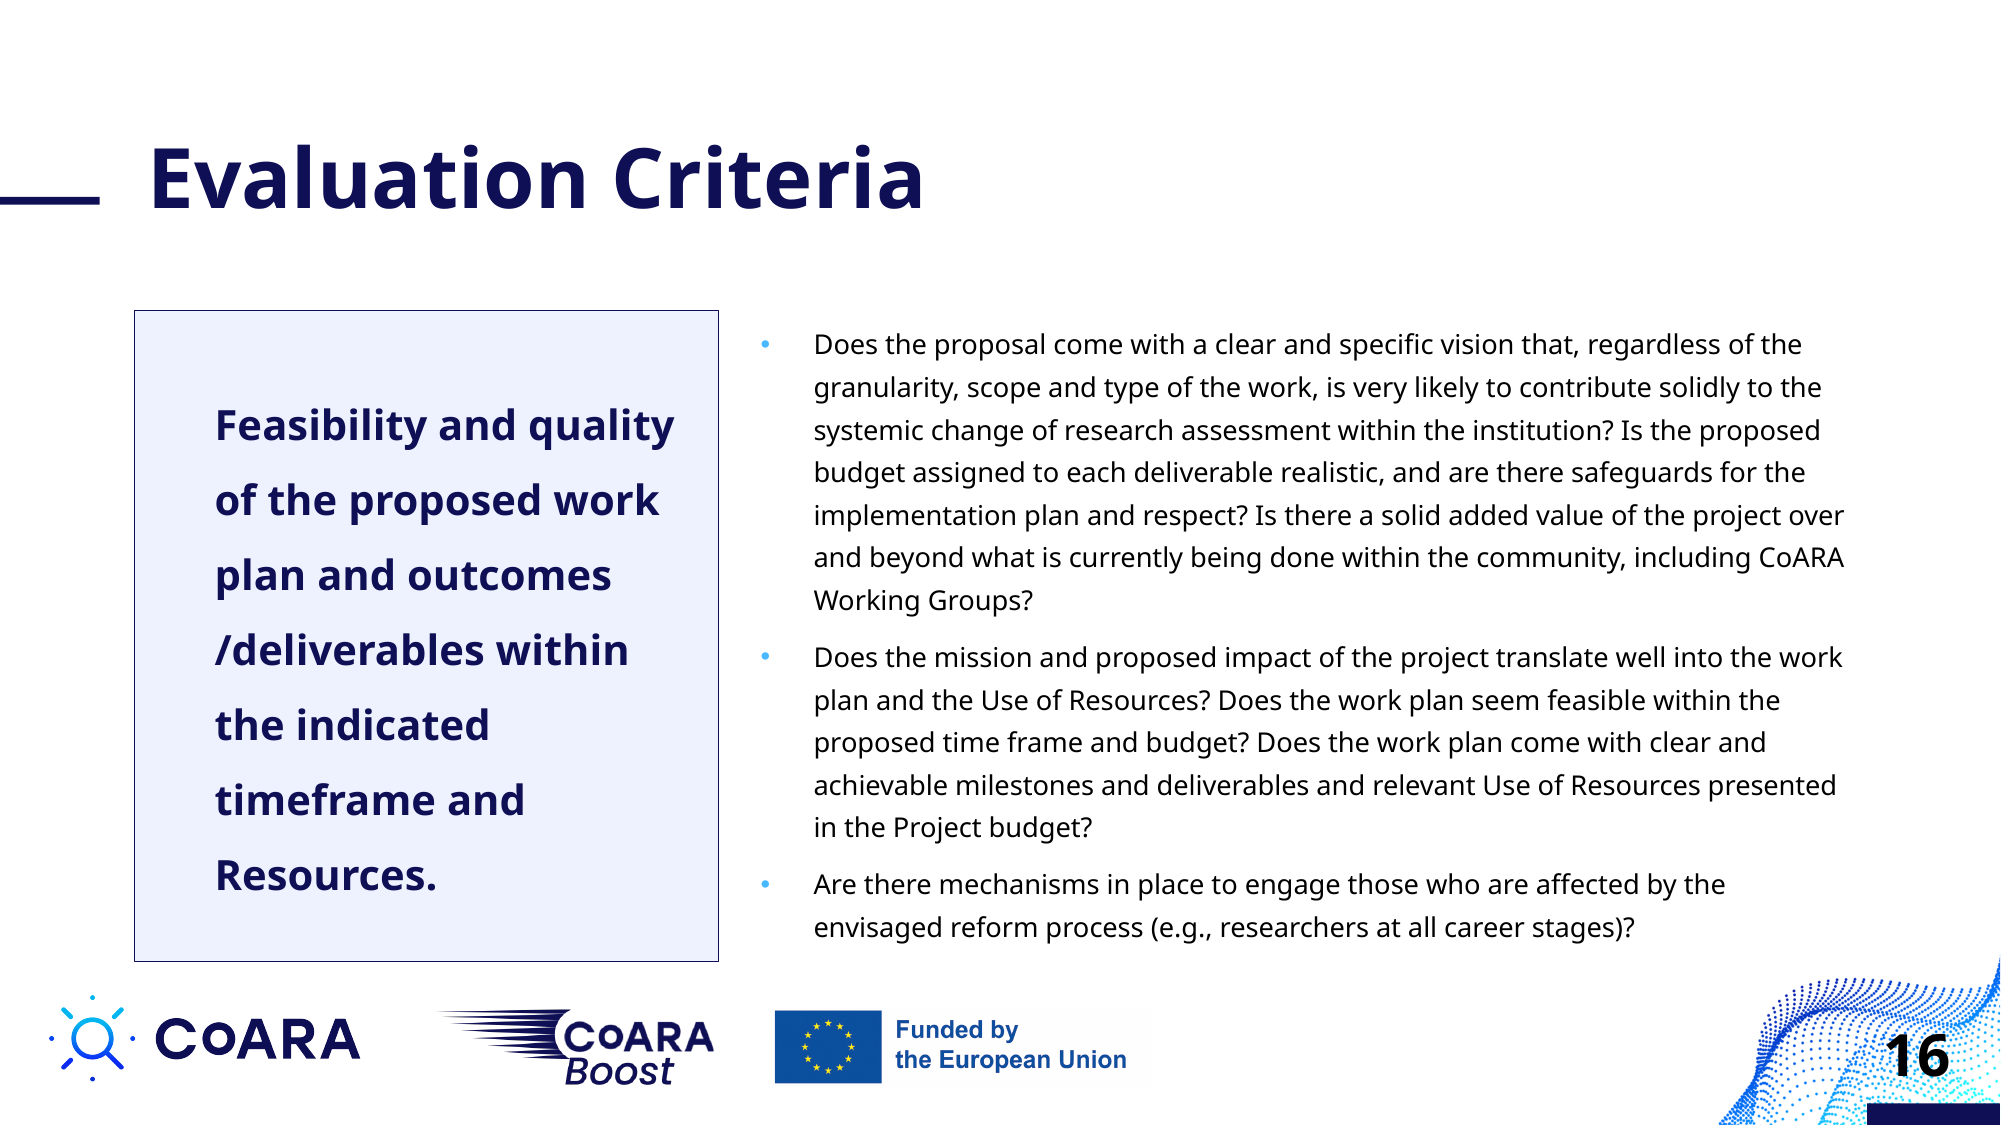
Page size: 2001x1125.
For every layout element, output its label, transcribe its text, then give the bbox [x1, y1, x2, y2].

picture [49, 995, 361, 1082]
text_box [435, 986, 1153, 1098]
list Feasibility and quality of the proposed work plan and outcomes /deliverables within the indicated timeframe and Resources. [134, 310, 719, 962]
list Does the proposal come with a clear and specific vision that, regardless of the granularity, scope and type of the work, is very likely to contribute solidly to the systemic change of research assessment within the institution? Is the proposed budget assigned to each deliverable realistic, and are there safeguards for the implementation plan and respect? Is there a solid added value of the project over and beyond what is currently being done within the community, including CoARA Working Groups? Does the mission and proposed impact of the project translate well into the work plan and the Use of Resources? Does the work plan seem feasible within the proposed time frame and budget? Does the work plan come with clear and achievable milestones and deliverables and relevant Use of Resources presented in the Project budget? Are there mechanisms in place to engage those who are affected by the envisaged reform process (e.g., researchers at all career stages)? [745, 310, 1868, 962]
picture [1718, 955, 2001, 1124]
title Evaluation Criteria [132, 118, 1868, 311]
slide_number 16 [1790, 1010, 1966, 1092]
